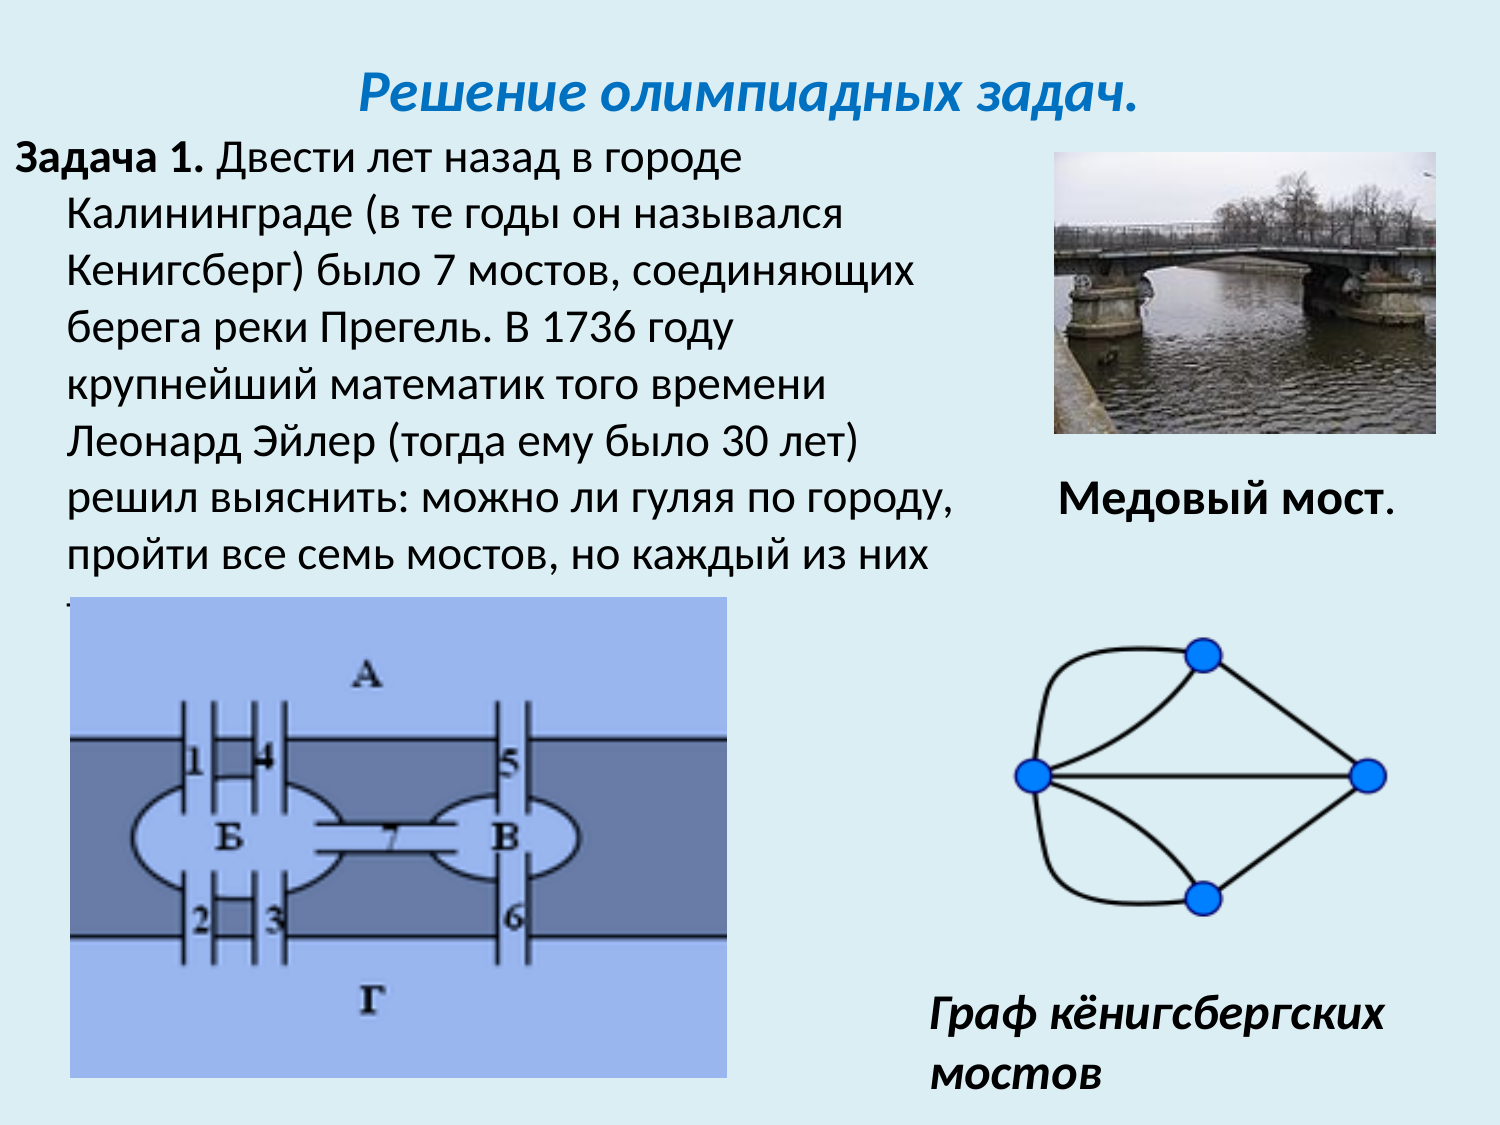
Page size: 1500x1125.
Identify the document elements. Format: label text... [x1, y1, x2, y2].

title Решение олимпиадных задач. [75, 45, 1425, 233]
picture [70, 597, 727, 1079]
picture [1054, 152, 1437, 434]
list Задача 1. Двести лет назад в городе Калининграде (в те годы он назывался Кенигсберг) было 7 мостов, соединяющих берега реки Прегель. В 1736 году крупнейший математик того времени Леонард Эйлер (тогда ему было 30 лет) решил выяснить: можно ли гуляя по городу, пройти все семь мостов, но каждый из них только по одному разу. [0, 117, 1008, 645]
text_box Медовый мост. [1042, 456, 1418, 532]
text_box Граф кёнигсбергских мостов [913, 972, 1442, 1108]
picture [1007, 632, 1394, 919]
